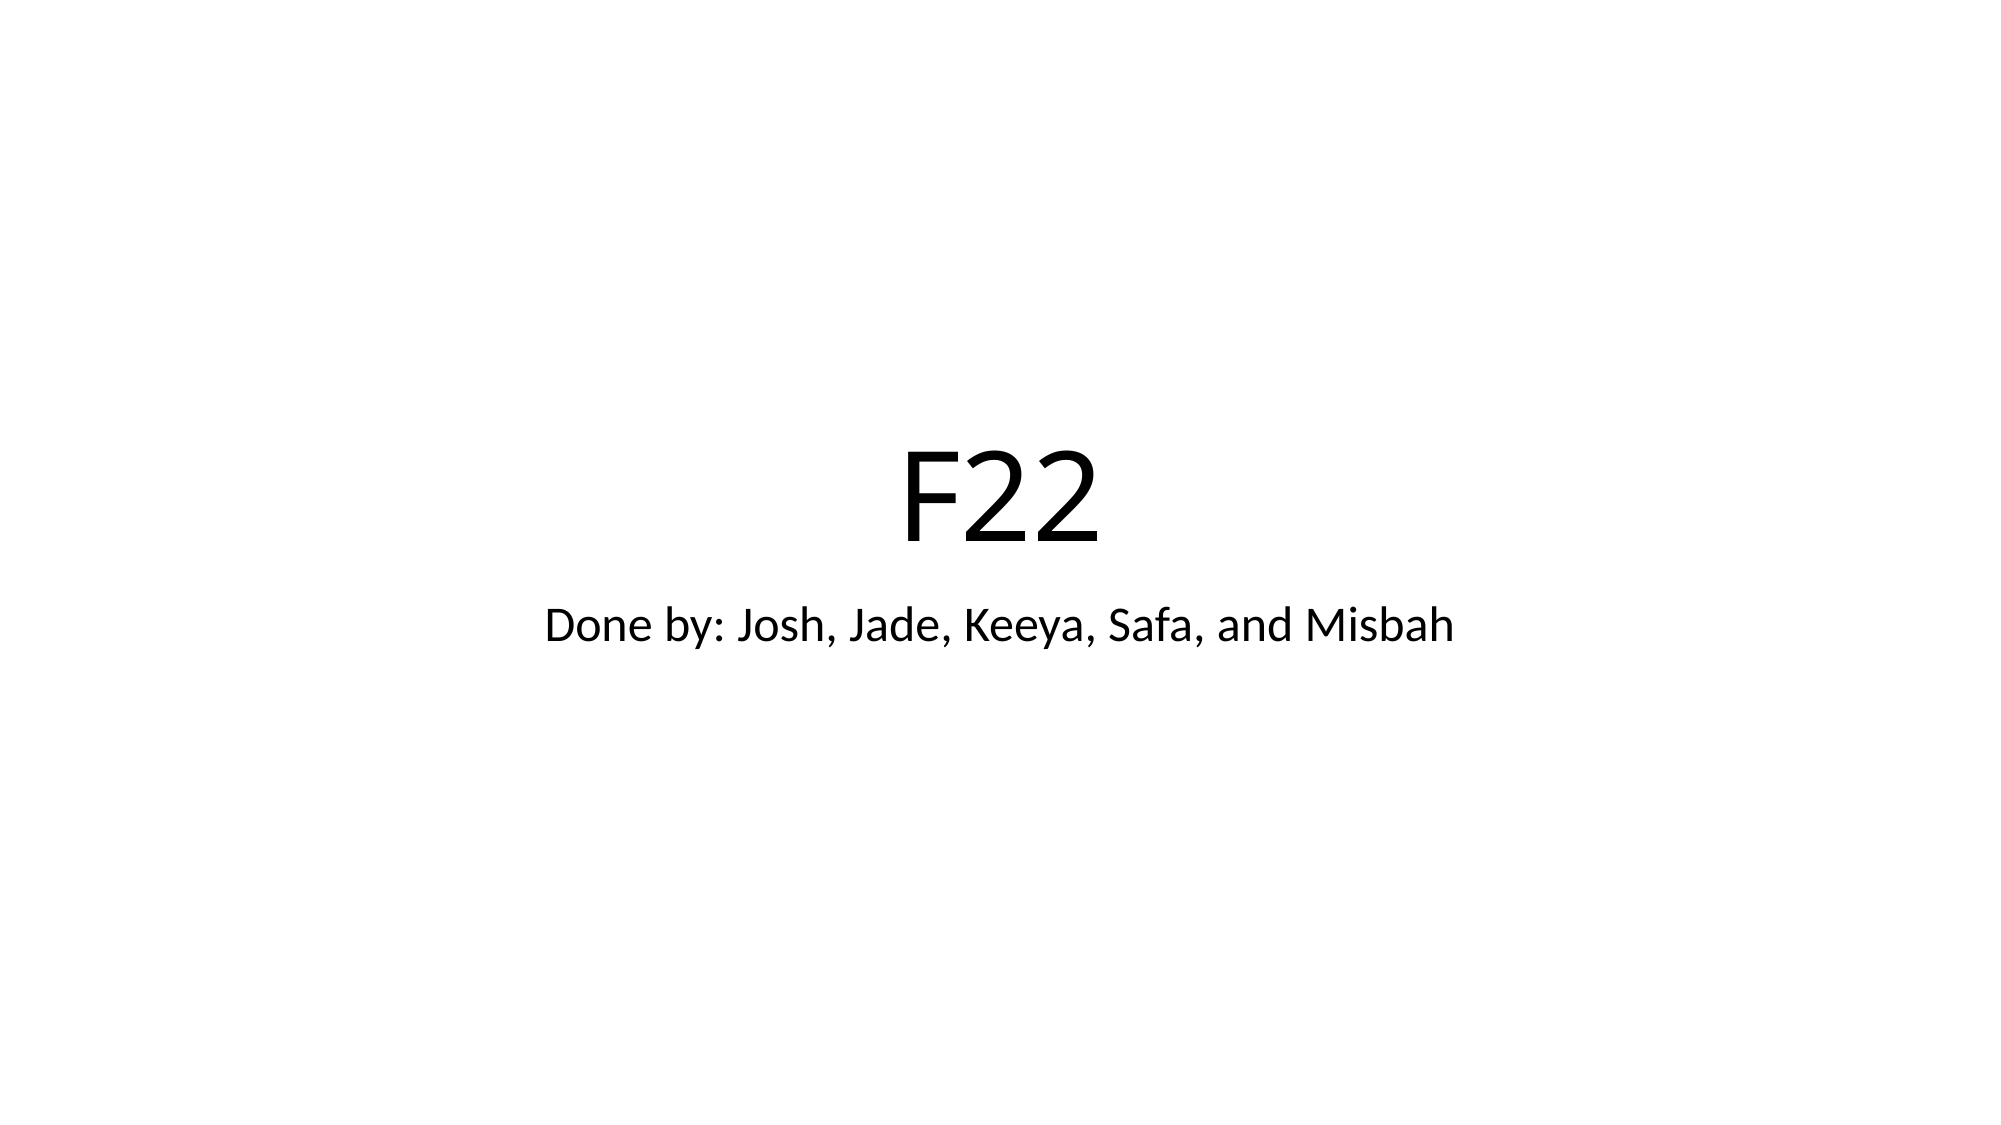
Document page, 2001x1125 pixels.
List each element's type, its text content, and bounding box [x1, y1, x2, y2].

subtitle Done by: Josh, Jade, Keeya, Safa, and Misbah [249, 590, 1750, 863]
title F22 [249, 184, 1750, 576]
